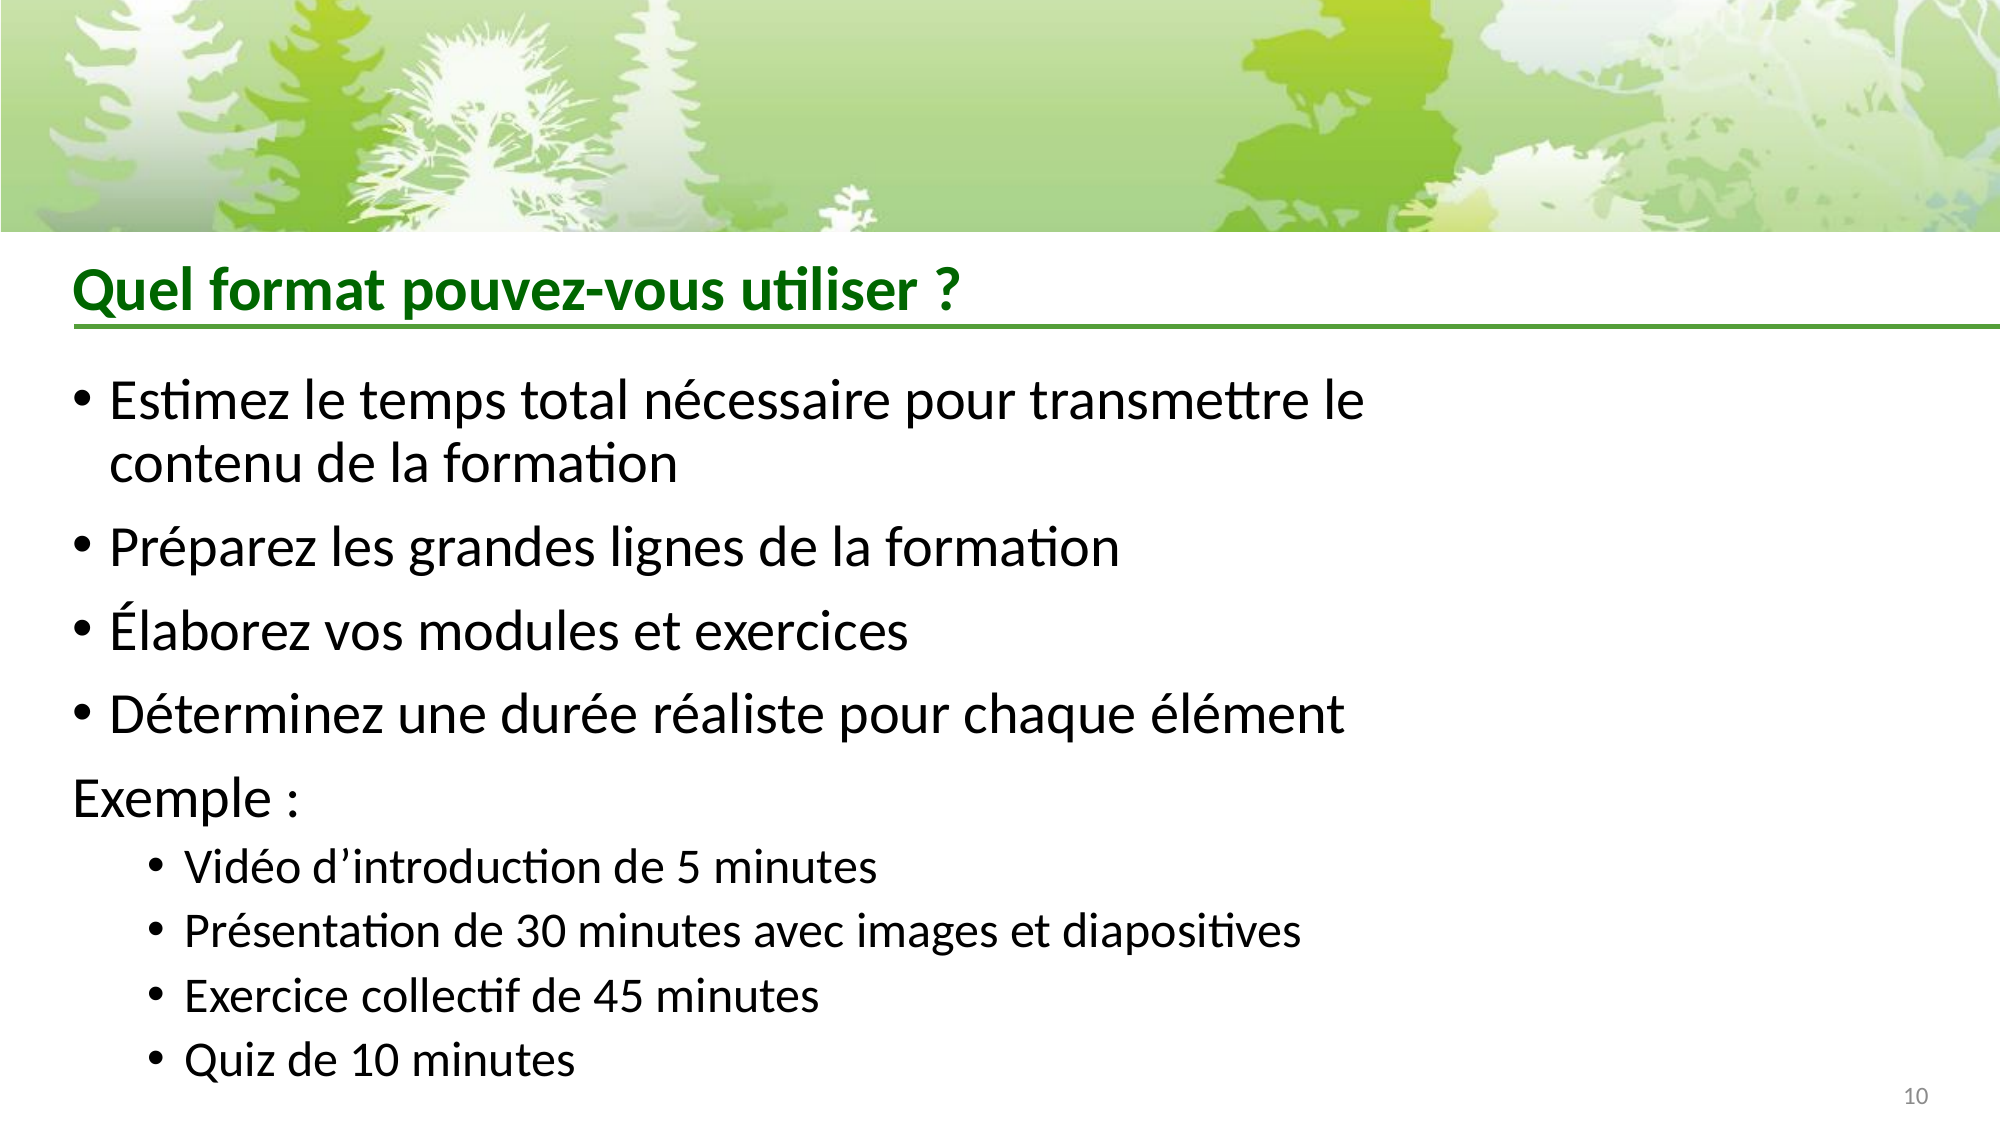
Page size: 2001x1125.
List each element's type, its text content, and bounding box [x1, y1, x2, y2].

title Quel format pouvez-vous utiliser ? [57, 196, 1408, 362]
slide_number 10 [1493, 1065, 1944, 1125]
picture [0, 0, 2000, 232]
list Estimez le temps total nécessaire pour transmettre le contenu de la formation Préparez les grandes lignes de la formation Élaborez vos modules et exercices Déterminez une durée réaliste pour chaque élément Exemple : Vidéo d’introduction de 5 minutes Présentation de 30 minutes avec images et diapositives Exercice collectif de 45 minutes Quiz de 10 minutes [57, 362, 1575, 1105]
